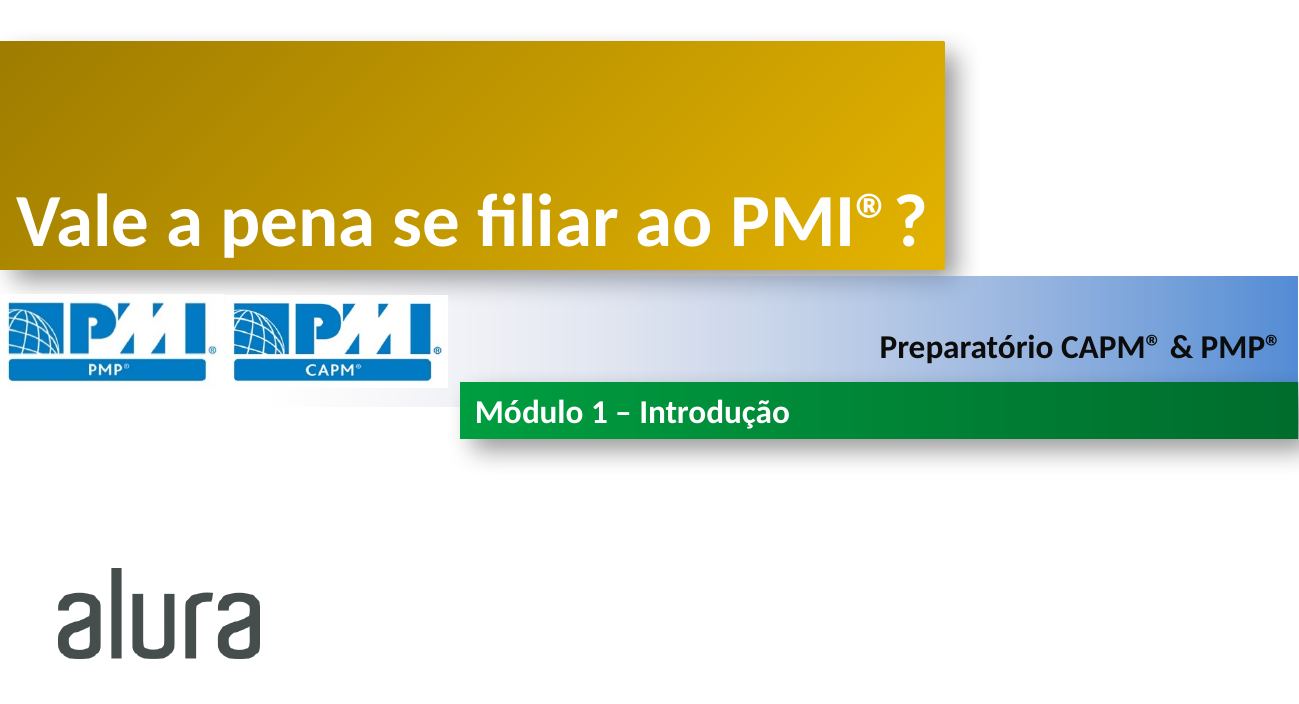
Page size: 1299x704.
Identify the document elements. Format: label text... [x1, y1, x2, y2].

text_box Vale a pena se filiar ao PMI®? [0, 41, 945, 270]
text_box Preparatório CAPM® & PMP® [452, 317, 1298, 374]
text_box [270, 276, 1298, 317]
picture [58, 568, 260, 660]
text_box Módulo 1 – Introdução [460, 382, 1299, 439]
text_box [270, 374, 1298, 407]
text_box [0, 294, 449, 390]
